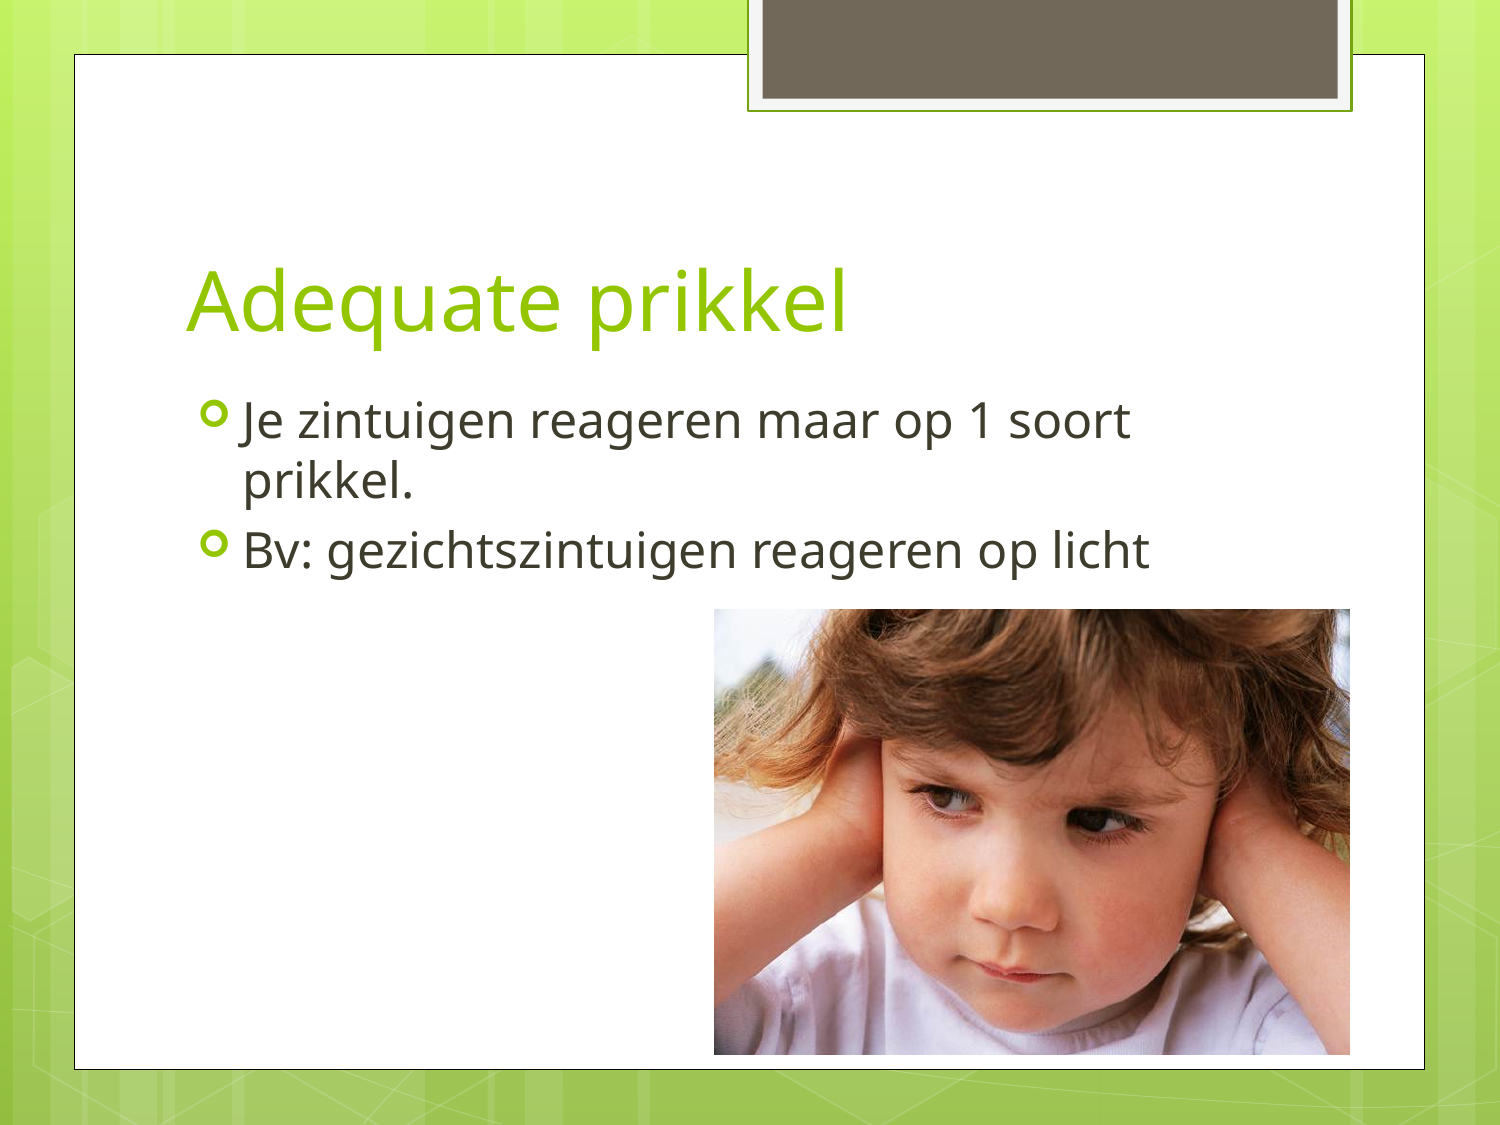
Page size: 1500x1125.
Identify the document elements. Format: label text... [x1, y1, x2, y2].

title Adequate prikkel [171, 168, 1324, 357]
list Je zintuigen reageren maar op 1 soort prikkel. Bv: gezichtszintuigen reageren op licht [171, 381, 1283, 957]
picture [714, 609, 1351, 1055]
